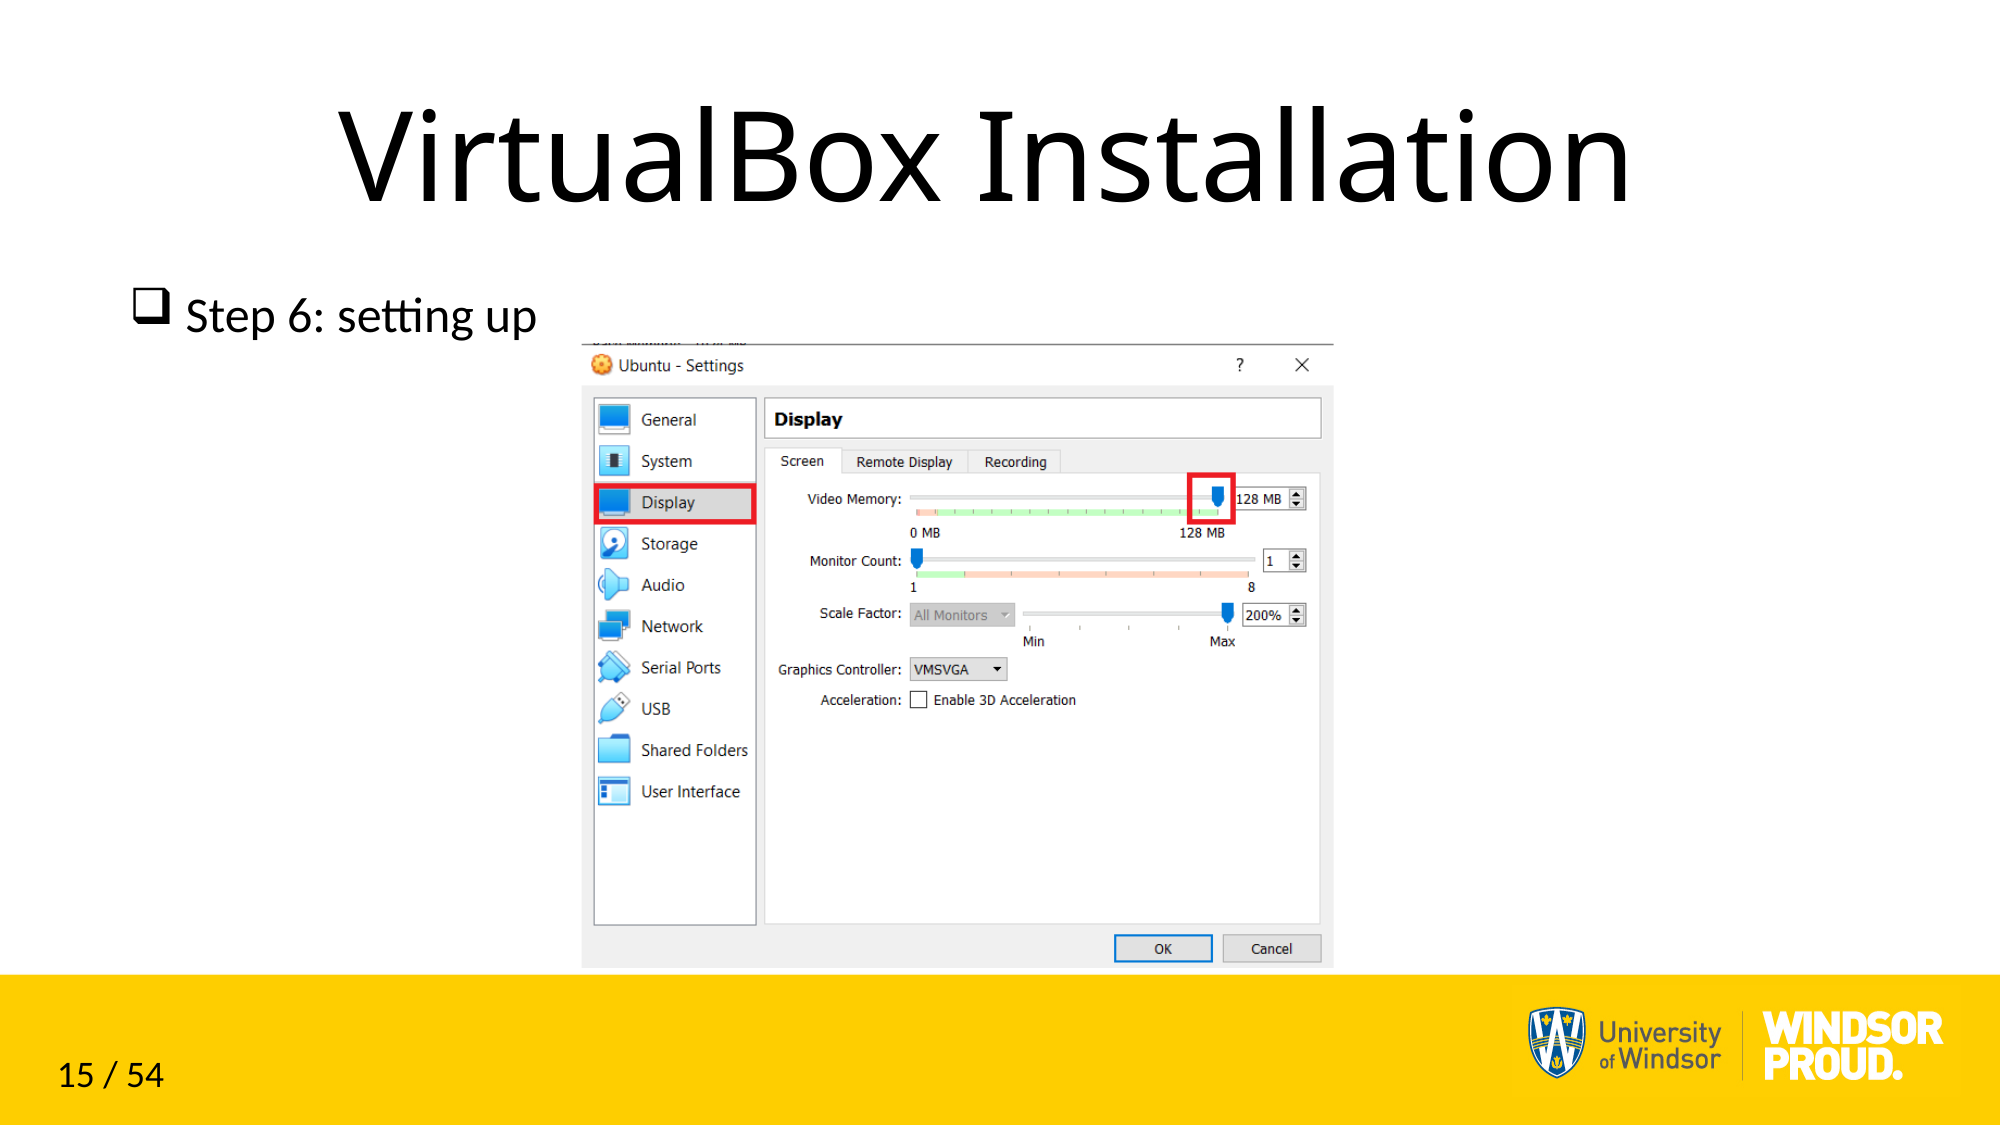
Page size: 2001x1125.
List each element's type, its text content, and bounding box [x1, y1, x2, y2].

subtitle Step 6: setting up [114, 281, 1893, 930]
title VirtualBox Installation [249, 48, 1726, 237]
picture [0, 0, 2000, 1125]
slide_number 15 [42, 1042, 525, 1103]
